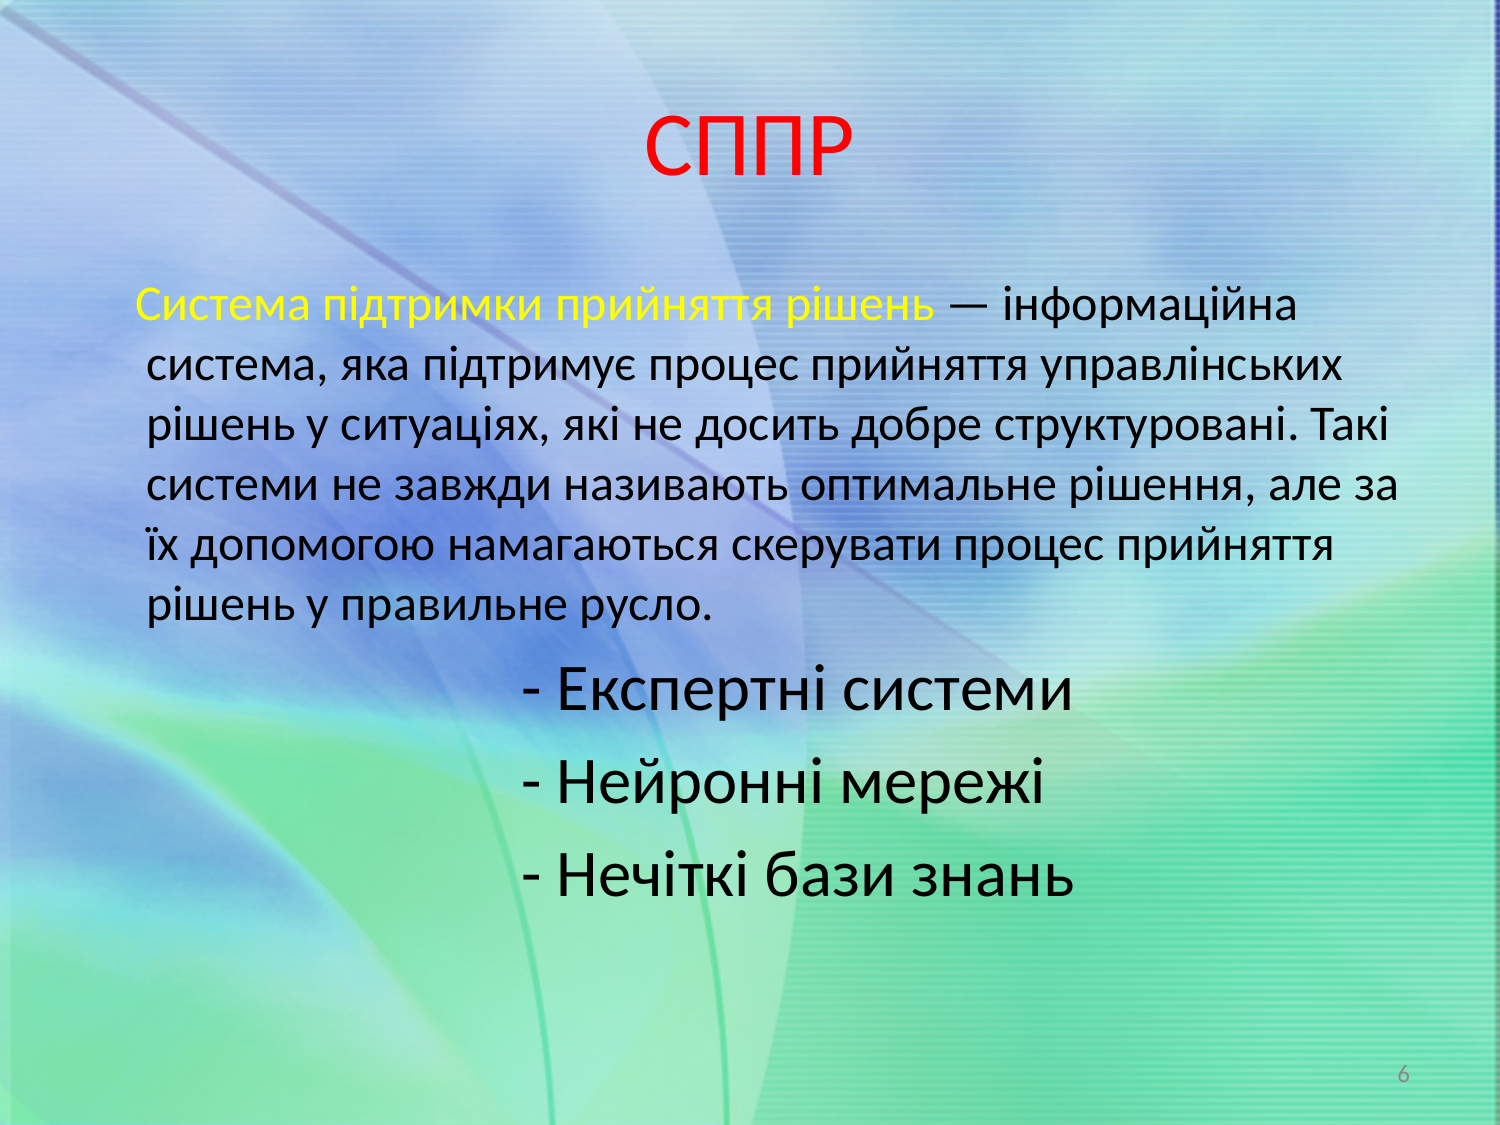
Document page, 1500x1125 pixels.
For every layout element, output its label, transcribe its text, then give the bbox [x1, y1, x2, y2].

picture [0, 0, 1500, 1125]
list Система підтримки прийняття рішень — інформаційна система, яка підтримує процес прийняття управлінських рішень у ситуаціях, які не досить добре структуровані. Такі системи не завжди називають оптимальне рішення, але за їх допомогою намагаються скерувати процес прийняття рішень у правильне русло. - Експертні системи - Нейронні мережі - Нечіткі бази знань [75, 262, 1425, 1005]
slide_number 6 [1074, 1042, 1425, 1103]
title СППР [75, 45, 1425, 233]
